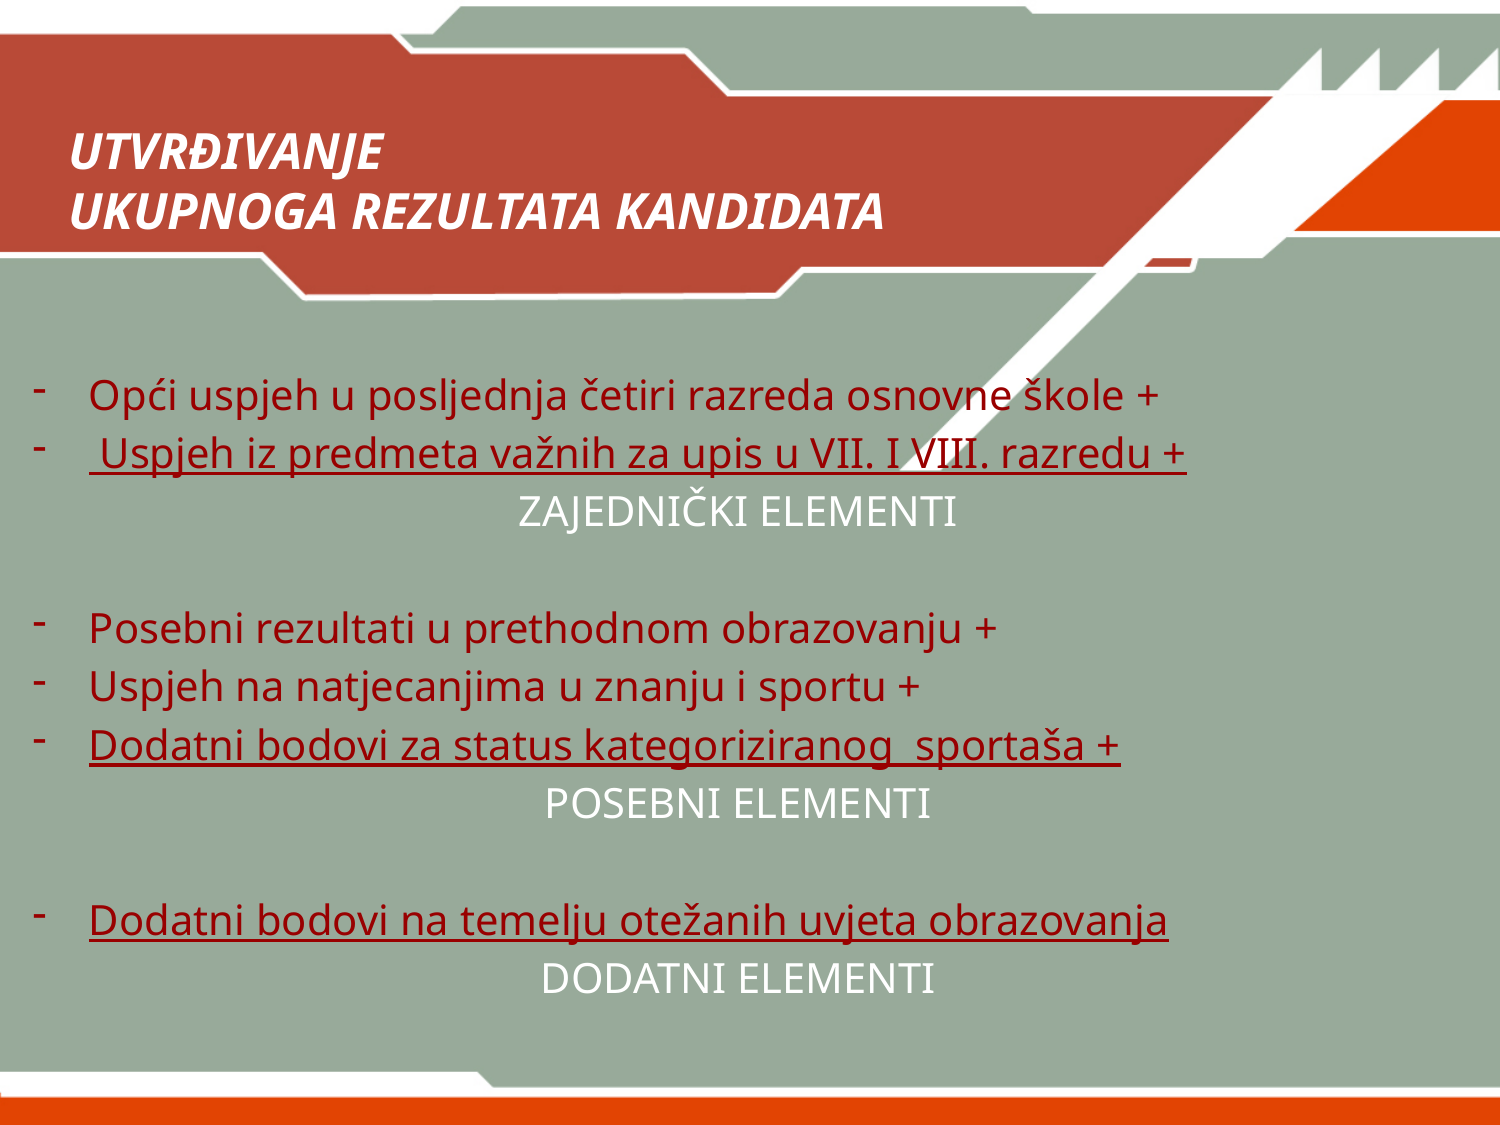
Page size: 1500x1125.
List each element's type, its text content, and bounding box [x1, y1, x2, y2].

list Opći uspjeh u posljednja četiri razreda osnovne škole + Uspjeh iz predmeta važnih za upis u VII. I VIII. razredu + ZAJEDNIČKI ELEMENTI Posebni rezultati u prethodnom obrazovanju + Uspjeh na natjecanjima u znanju i sportu + Dodatni bodovi za status kategoriziranog sportaša + POSEBNI ELEMENTI Dodatni bodovi na temelju otežanih uvjeta obrazovanja DODATNI ELEMENTI [17, 302, 1459, 991]
title UTVRĐIVANJE UKUPNOGA REZULTATA KANDIDATA [52, 136, 1404, 283]
picture [0, 0, 1500, 1125]
